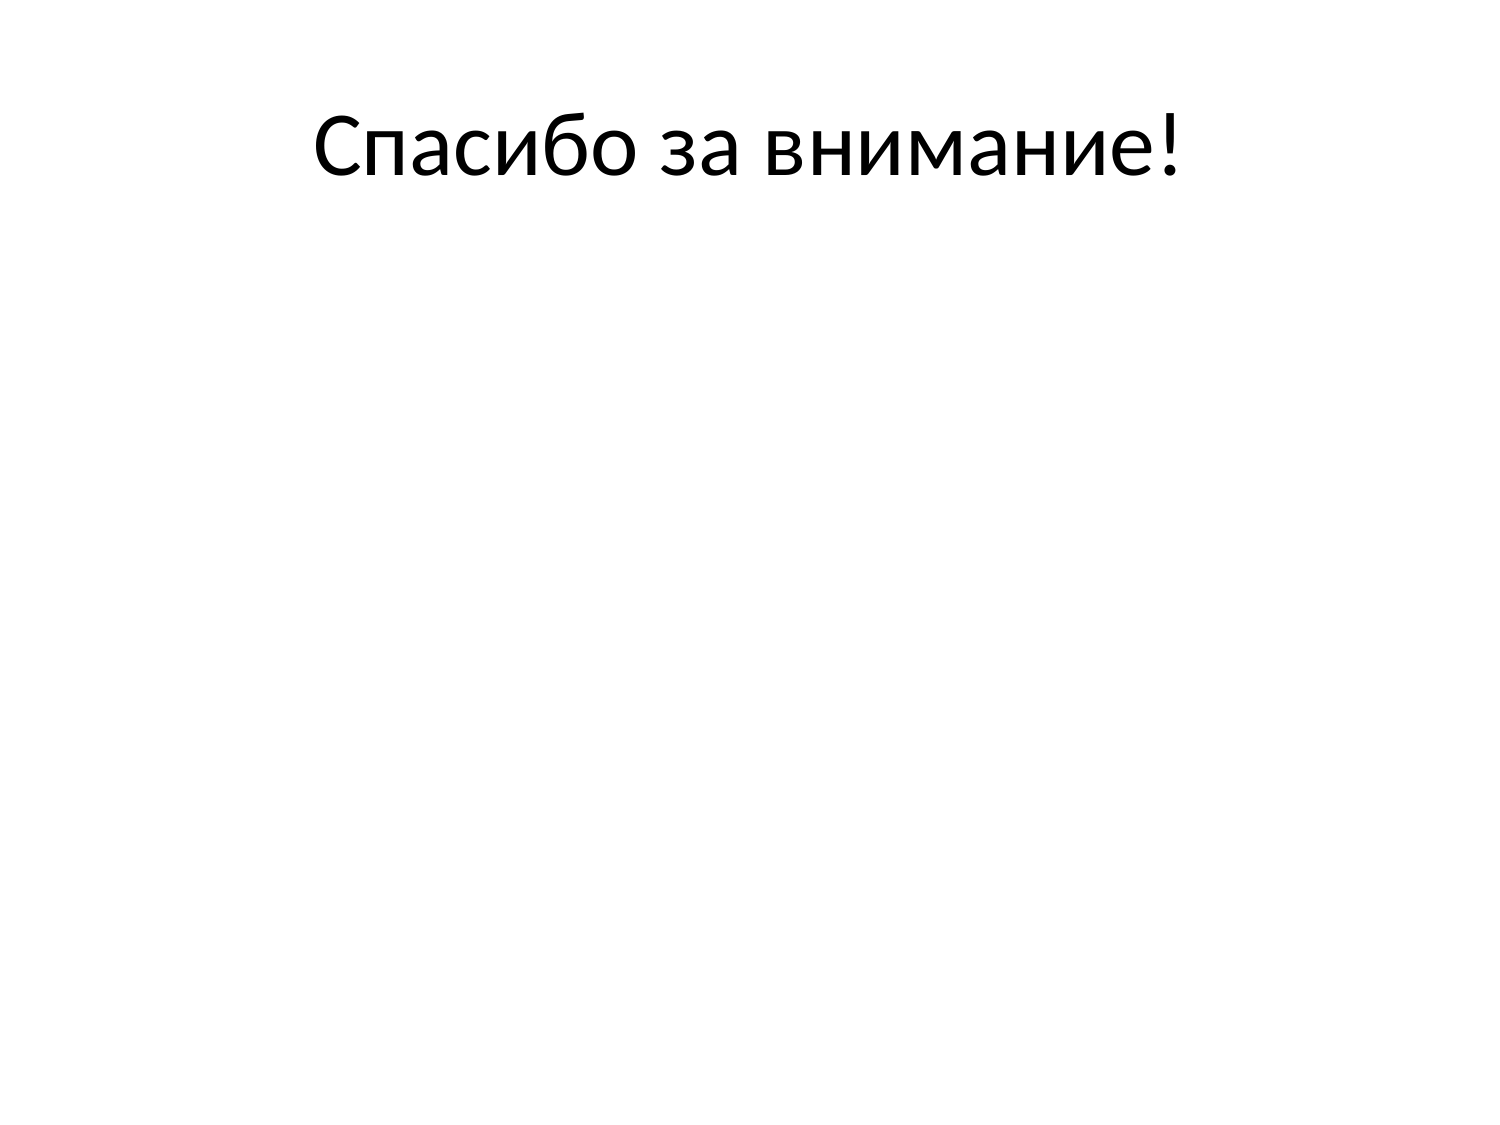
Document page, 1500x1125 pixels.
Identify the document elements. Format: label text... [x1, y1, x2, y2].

title Спасибо за внимание! [75, 45, 1425, 233]
